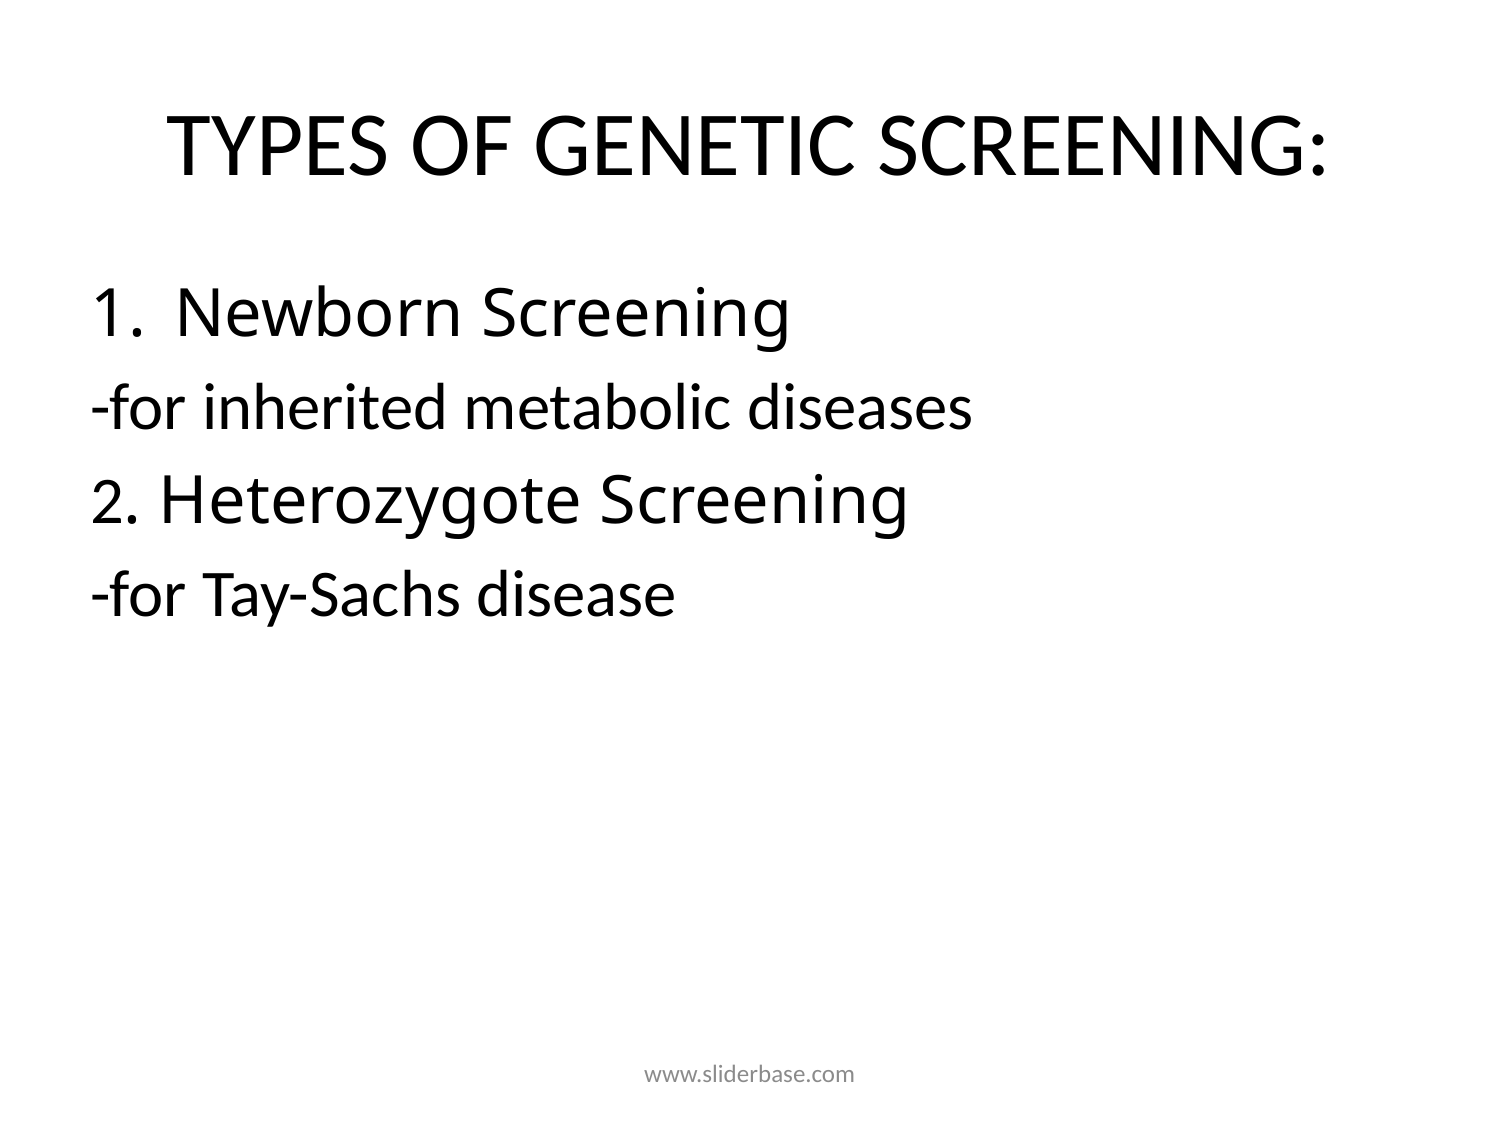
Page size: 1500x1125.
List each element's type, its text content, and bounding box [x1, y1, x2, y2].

list Newborn Screening -for inherited metabolic diseases 2. Heterozygote Screening -for Tay-Sachs disease [75, 262, 1425, 1005]
footer www.sliderbase.com [512, 1042, 988, 1103]
title TYPES OF GENETIC SCREENING: [75, 45, 1425, 233]
